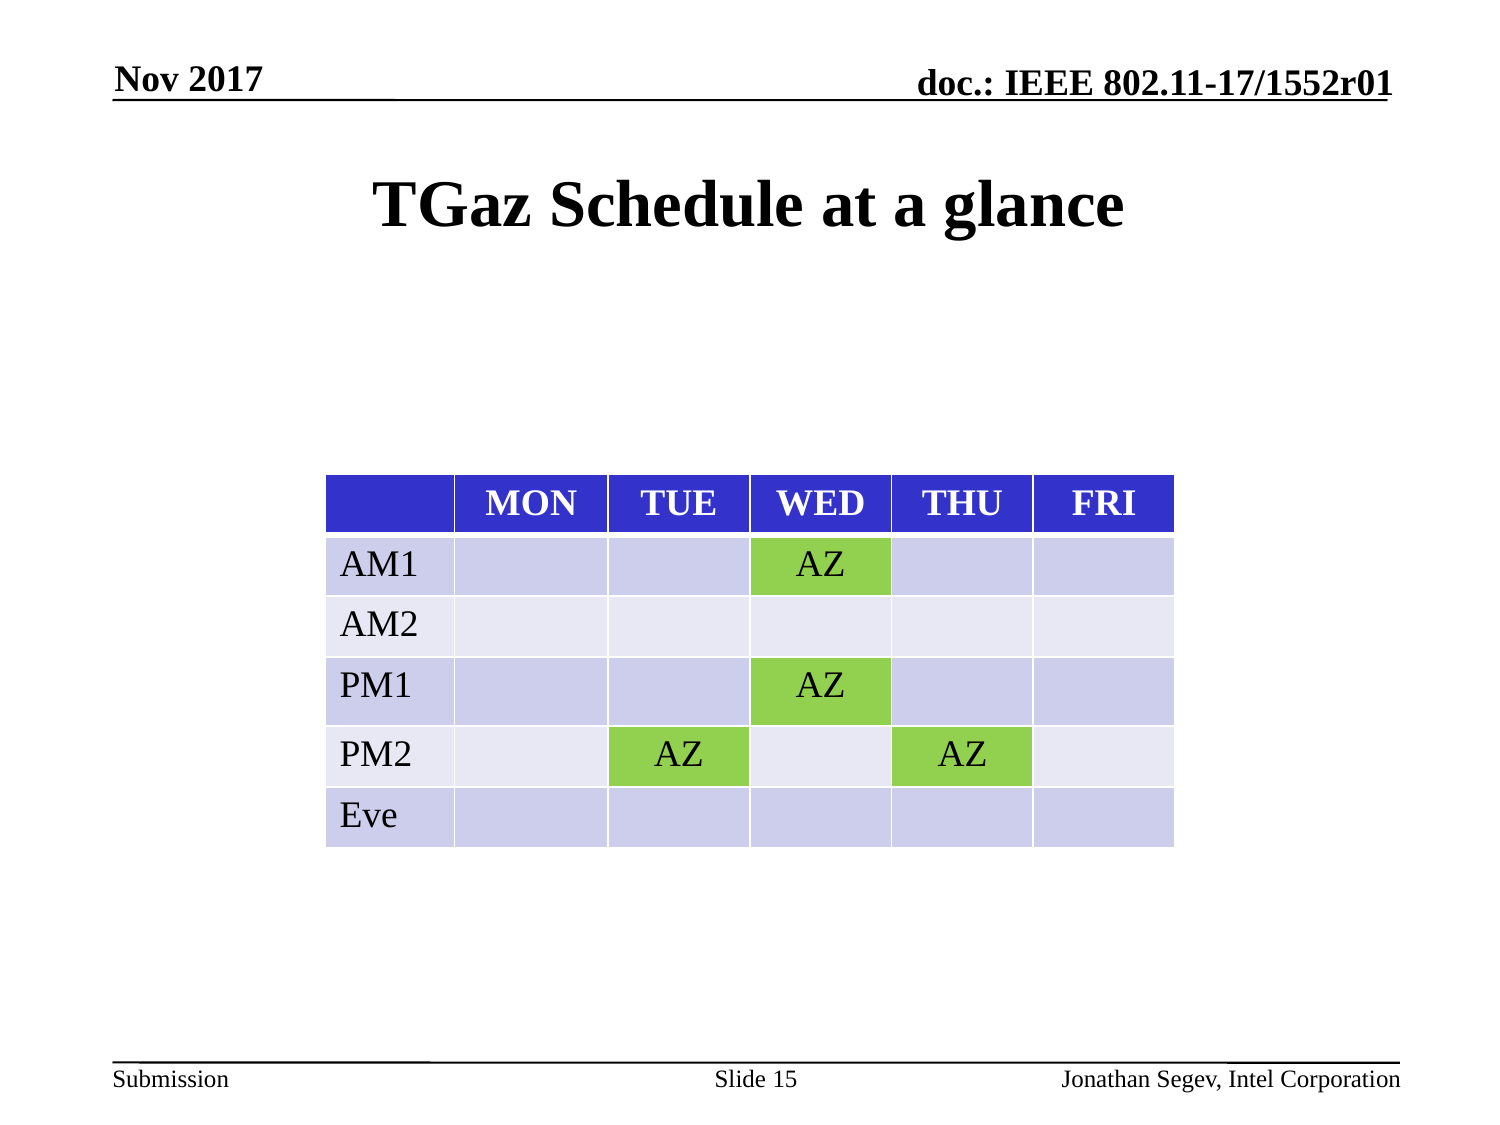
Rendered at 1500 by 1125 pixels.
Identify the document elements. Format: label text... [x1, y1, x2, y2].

table_cell [609, 597, 749, 656]
table_cell [751, 727, 891, 786]
table_cell [1034, 788, 1174, 847]
table_cell AZ [751, 658, 891, 725]
table_cell [751, 788, 891, 847]
table_header MON [455, 475, 607, 532]
table_cell [1034, 727, 1174, 786]
table_cell [455, 538, 607, 595]
table_cell [751, 597, 891, 656]
table_cell [455, 788, 607, 847]
table_header FRI [1034, 475, 1174, 532]
table_cell [455, 658, 607, 725]
table_cell [609, 538, 749, 595]
table_cell AZ [892, 727, 1032, 786]
title TGaz Schedule at a glance [112, 112, 1388, 288]
table_cell [1034, 538, 1174, 595]
table_header THU [892, 475, 1032, 532]
table_cell AZ [609, 727, 749, 786]
slide_number Slide 15 [712, 1061, 800, 1123]
table_cell [609, 658, 749, 725]
table_cell AM2 [326, 597, 454, 656]
table_cell [609, 788, 749, 847]
table_cell [892, 788, 1032, 847]
table_cell [455, 727, 607, 786]
table_cell [1034, 597, 1174, 656]
table_cell AM1 [326, 538, 454, 595]
table_cell Eve [326, 788, 454, 847]
table_header [326, 475, 454, 532]
table_cell [455, 597, 607, 656]
table_cell [892, 658, 1032, 725]
table_cell AZ [751, 538, 891, 595]
table_header WED [751, 475, 891, 532]
table_cell PM1 [326, 658, 454, 725]
table_cell [1034, 658, 1174, 725]
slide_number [114, 54, 423, 100]
footer Jonathan Segev, Intel Corporation [878, 1061, 1402, 1093]
table_cell [892, 538, 1032, 595]
table_header TUE [609, 475, 749, 532]
table_cell [892, 597, 1032, 656]
table_cell PM2 [326, 727, 454, 786]
